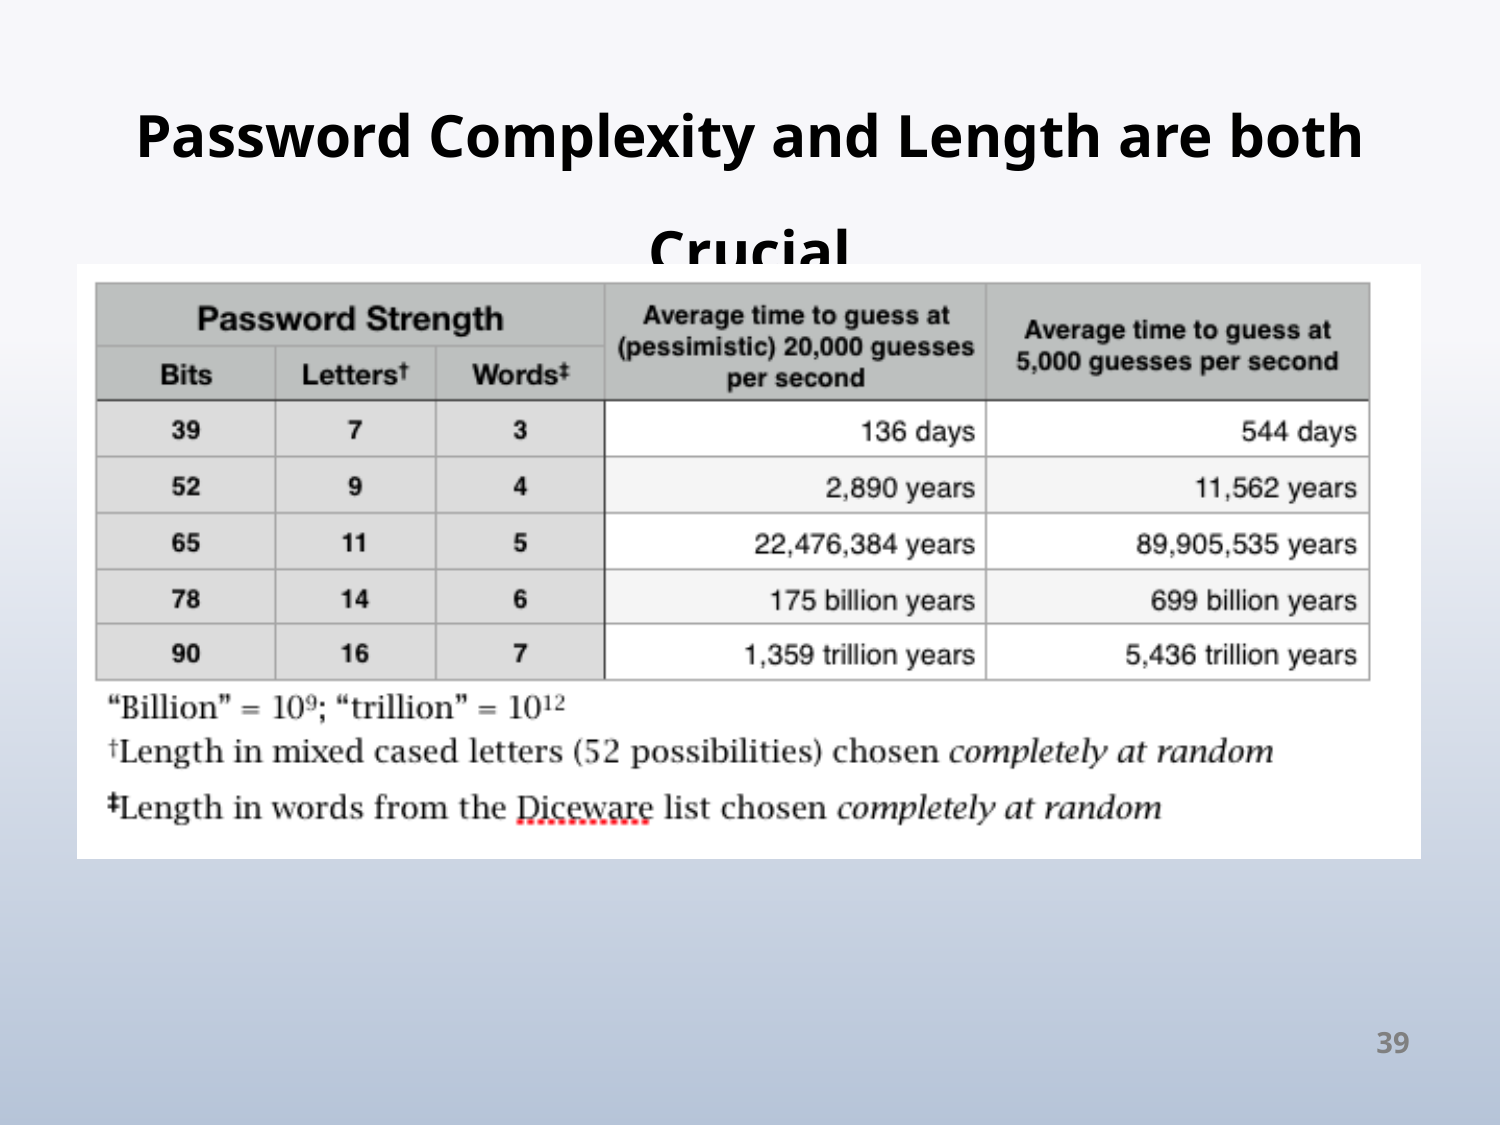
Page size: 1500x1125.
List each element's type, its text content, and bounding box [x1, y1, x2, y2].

title Password Complexity and Length are both Crucial [75, 75, 1425, 263]
picture [75, 262, 1423, 861]
slide_number 39 [1074, 1021, 1425, 1067]
